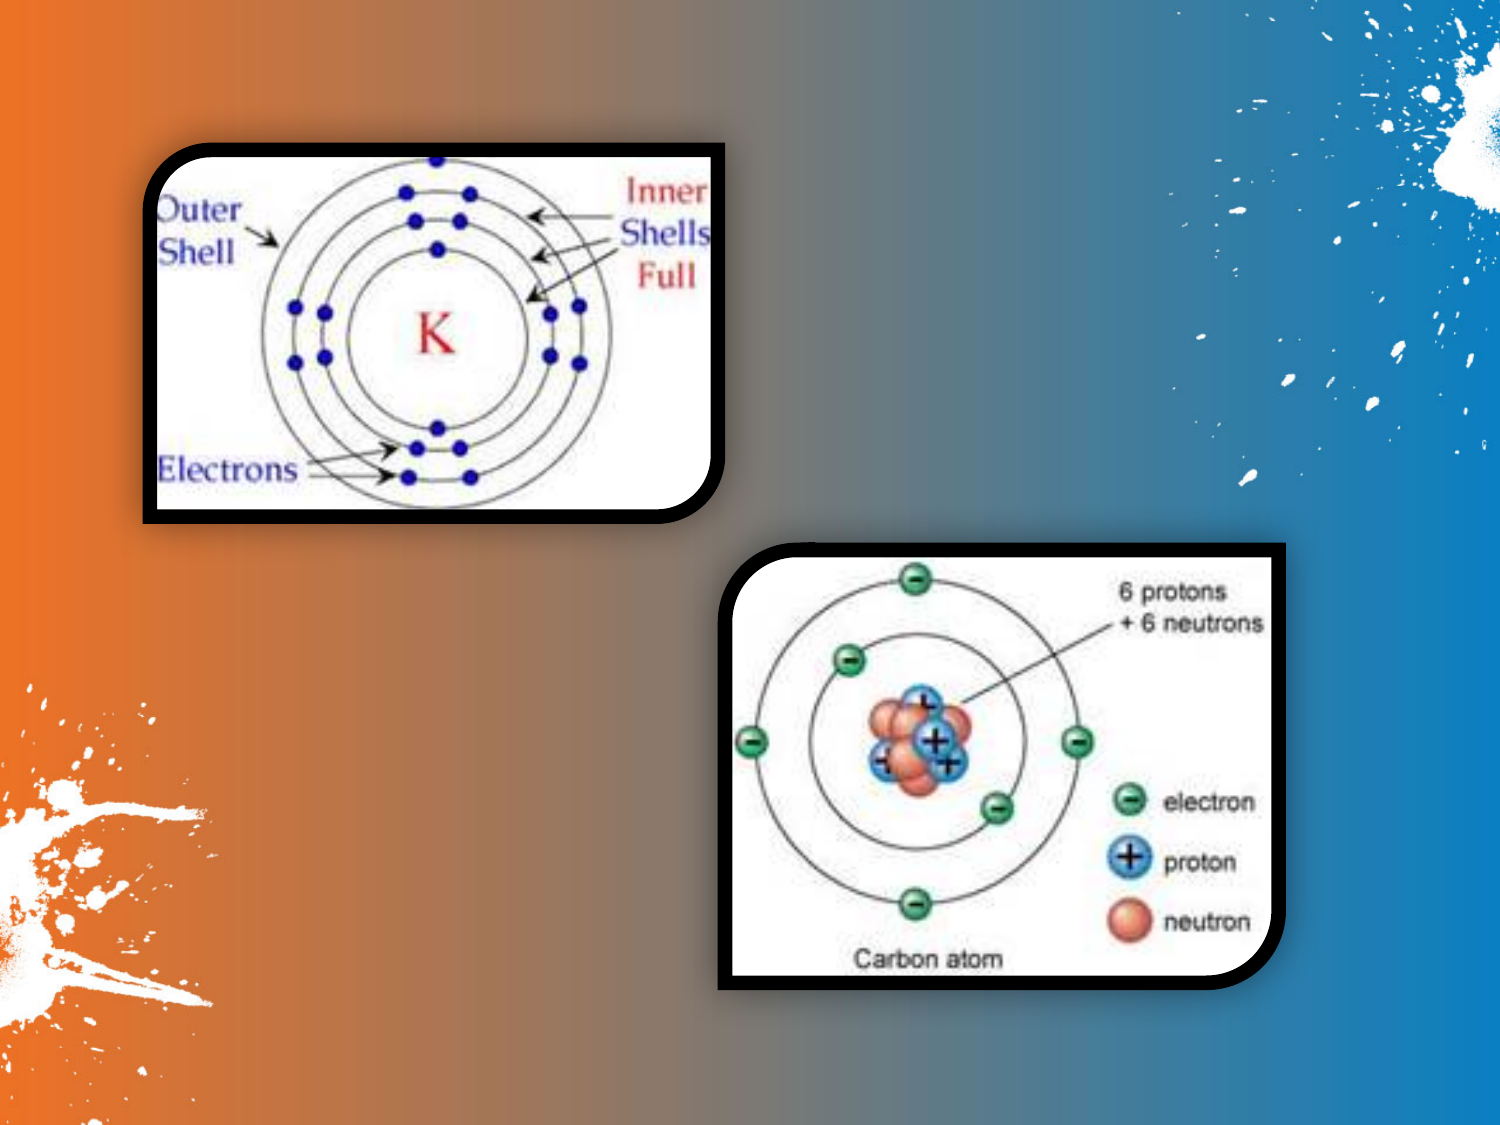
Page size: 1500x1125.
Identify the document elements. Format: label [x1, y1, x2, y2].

list [149, 149, 719, 518]
picture [1469, 220, 1477, 233]
picture [0, 0, 1500, 1125]
